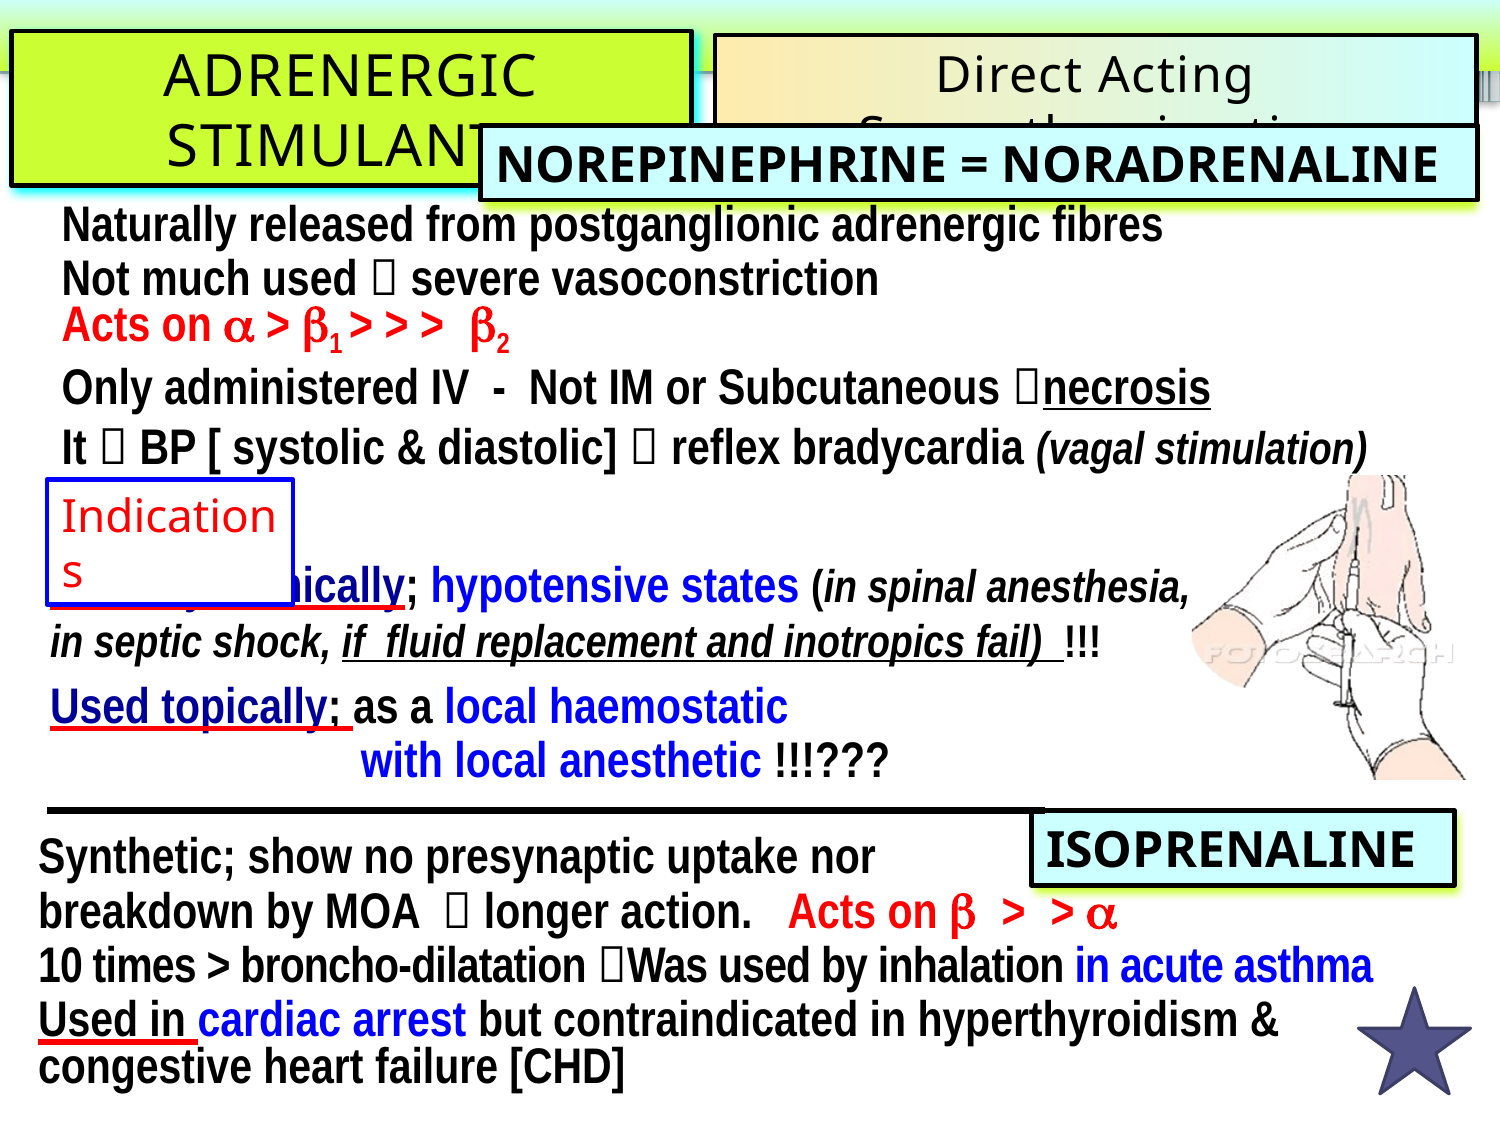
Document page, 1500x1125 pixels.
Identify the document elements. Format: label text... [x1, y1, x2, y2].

text_box [0, 0, 1500, 72]
text_box Indications [46, 479, 293, 605]
picture [1191, 475, 1468, 780]
text_box It  BP [ systolic & diastolic]  reflex bradycardia (vagal stimulation) [46, 412, 1454, 536]
text_box Used systemically; hypotensive states (in spinal anesthesia, in septic shock, if fluid replacement and inotropics fail) !!! Used topically; as a local haemostatic with local anesthetic !!!??? [35, 550, 1442, 822]
text_box Synthetic; show no presynaptic uptake nor breakdown by MOA  longer action. Acts on b > > a 10 times > broncho-dilatation Was used by inhalation in acute asthma Used in cardiac arrest but contraindicated in hyperthyroidism & congestive heart failure [CHD] [23, 822, 1430, 1108]
text_box Direct Acting Sympathomimetics [714, 35, 1477, 125]
text_box Naturally released from postganglionic adrenergic fibres Not much used  severe vasoconstriction Acts on a > b1 > > > b2 [46, 189, 1395, 353]
text_box ADRENERGIC STIMULANTS [11, 30, 692, 186]
text_box Only administered IV - Not IM or Subcutaneous necrosis [46, 353, 1395, 412]
text_box NOREPINEPHRINE = NORADRENALINE [480, 125, 1478, 201]
text_box [1356, 986, 1473, 1096]
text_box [46, 810, 1455, 887]
